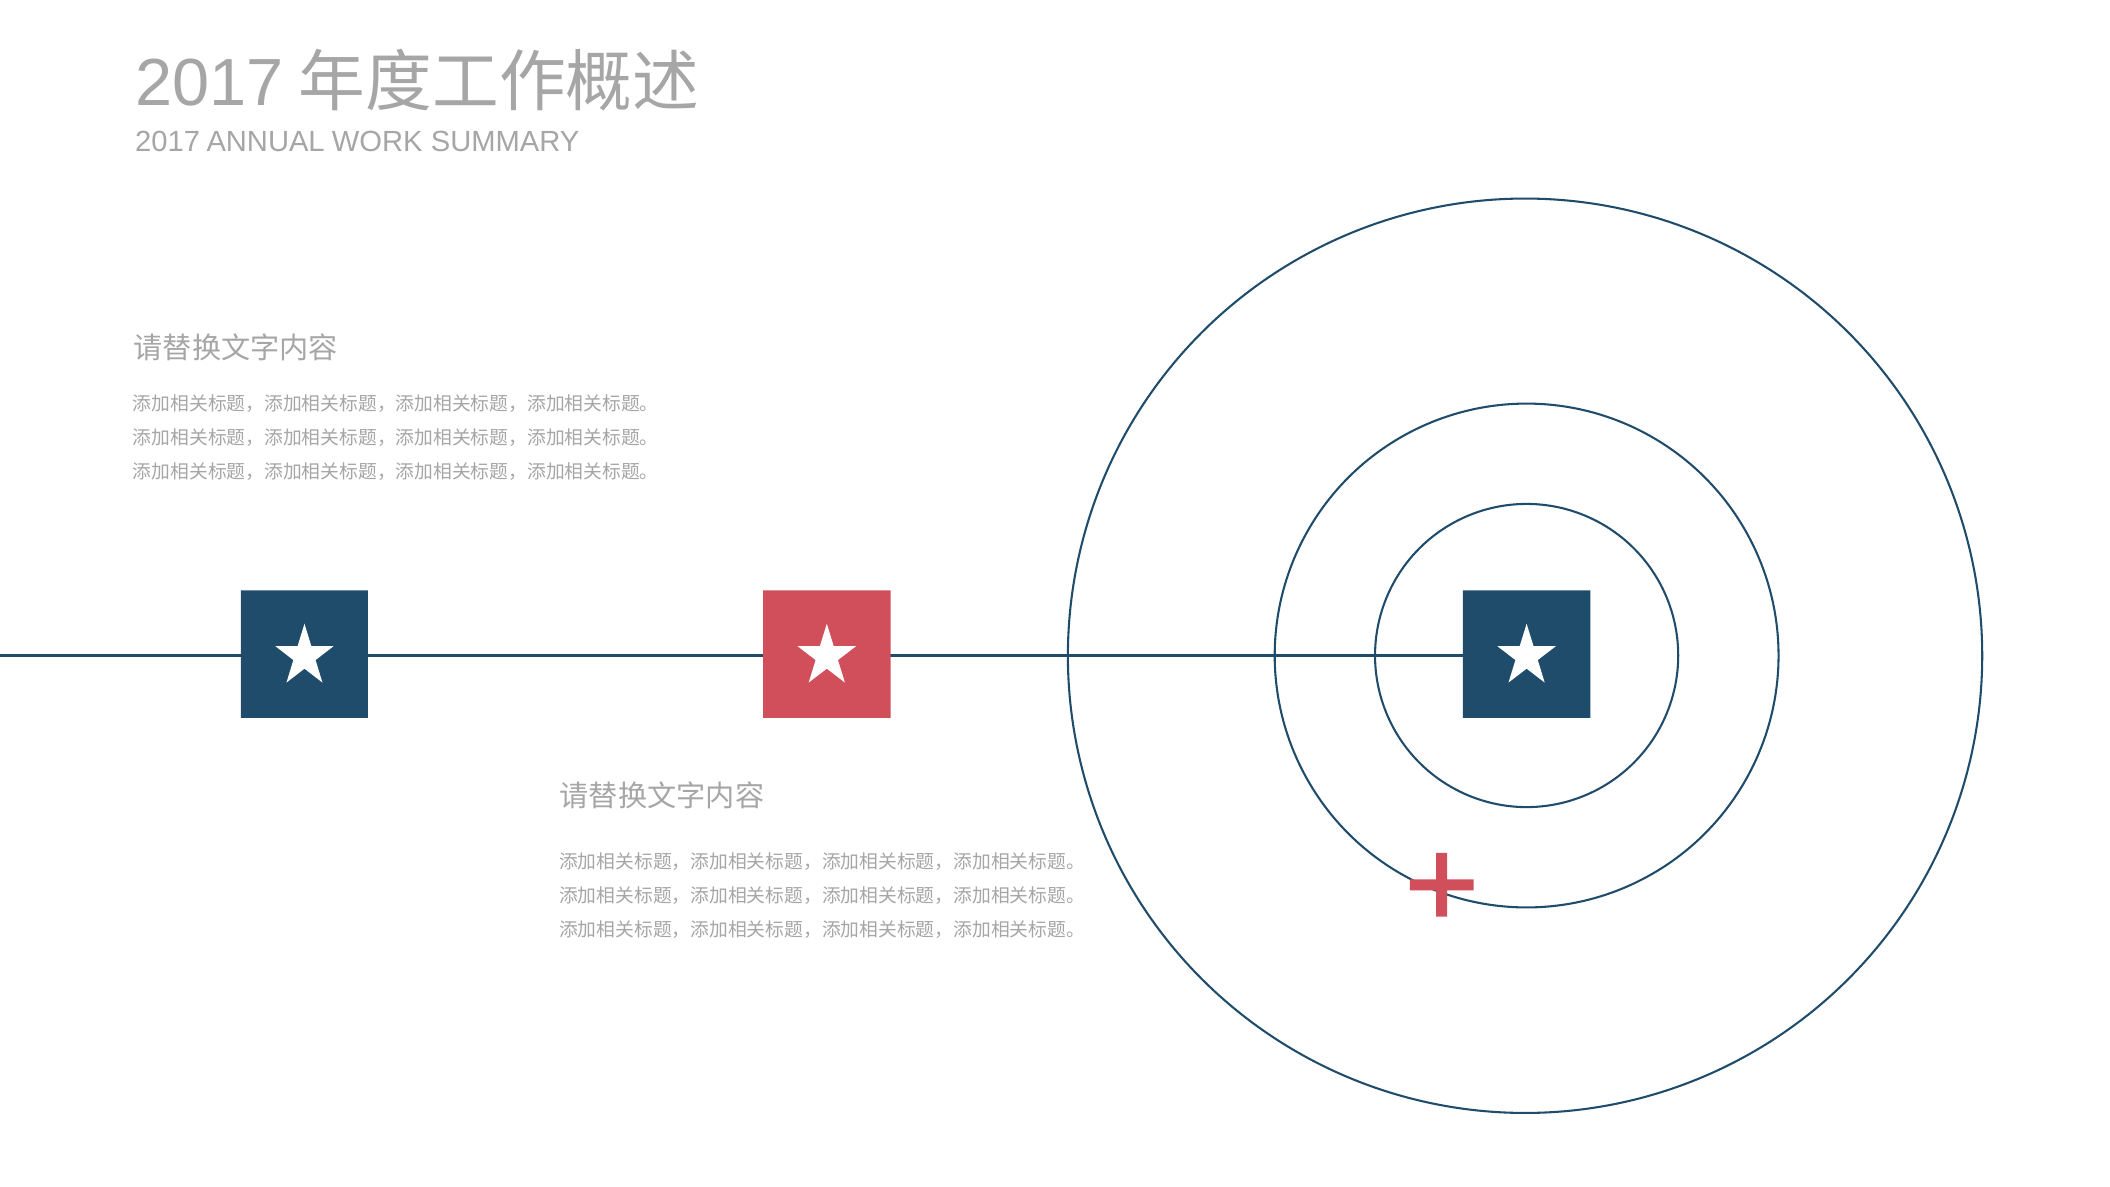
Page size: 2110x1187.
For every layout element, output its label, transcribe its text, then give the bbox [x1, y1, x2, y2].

text_box 2017年度工作概述 [135, 38, 783, 119]
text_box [240, 590, 369, 718]
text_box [763, 590, 891, 718]
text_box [559, 776, 1095, 941]
text_box [1409, 852, 1475, 918]
text_box [1066, 197, 1984, 1114]
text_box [1462, 590, 1591, 718]
text_box 2017 ANNUAL WORK SUMMARY [135, 122, 596, 158]
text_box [132, 329, 669, 483]
